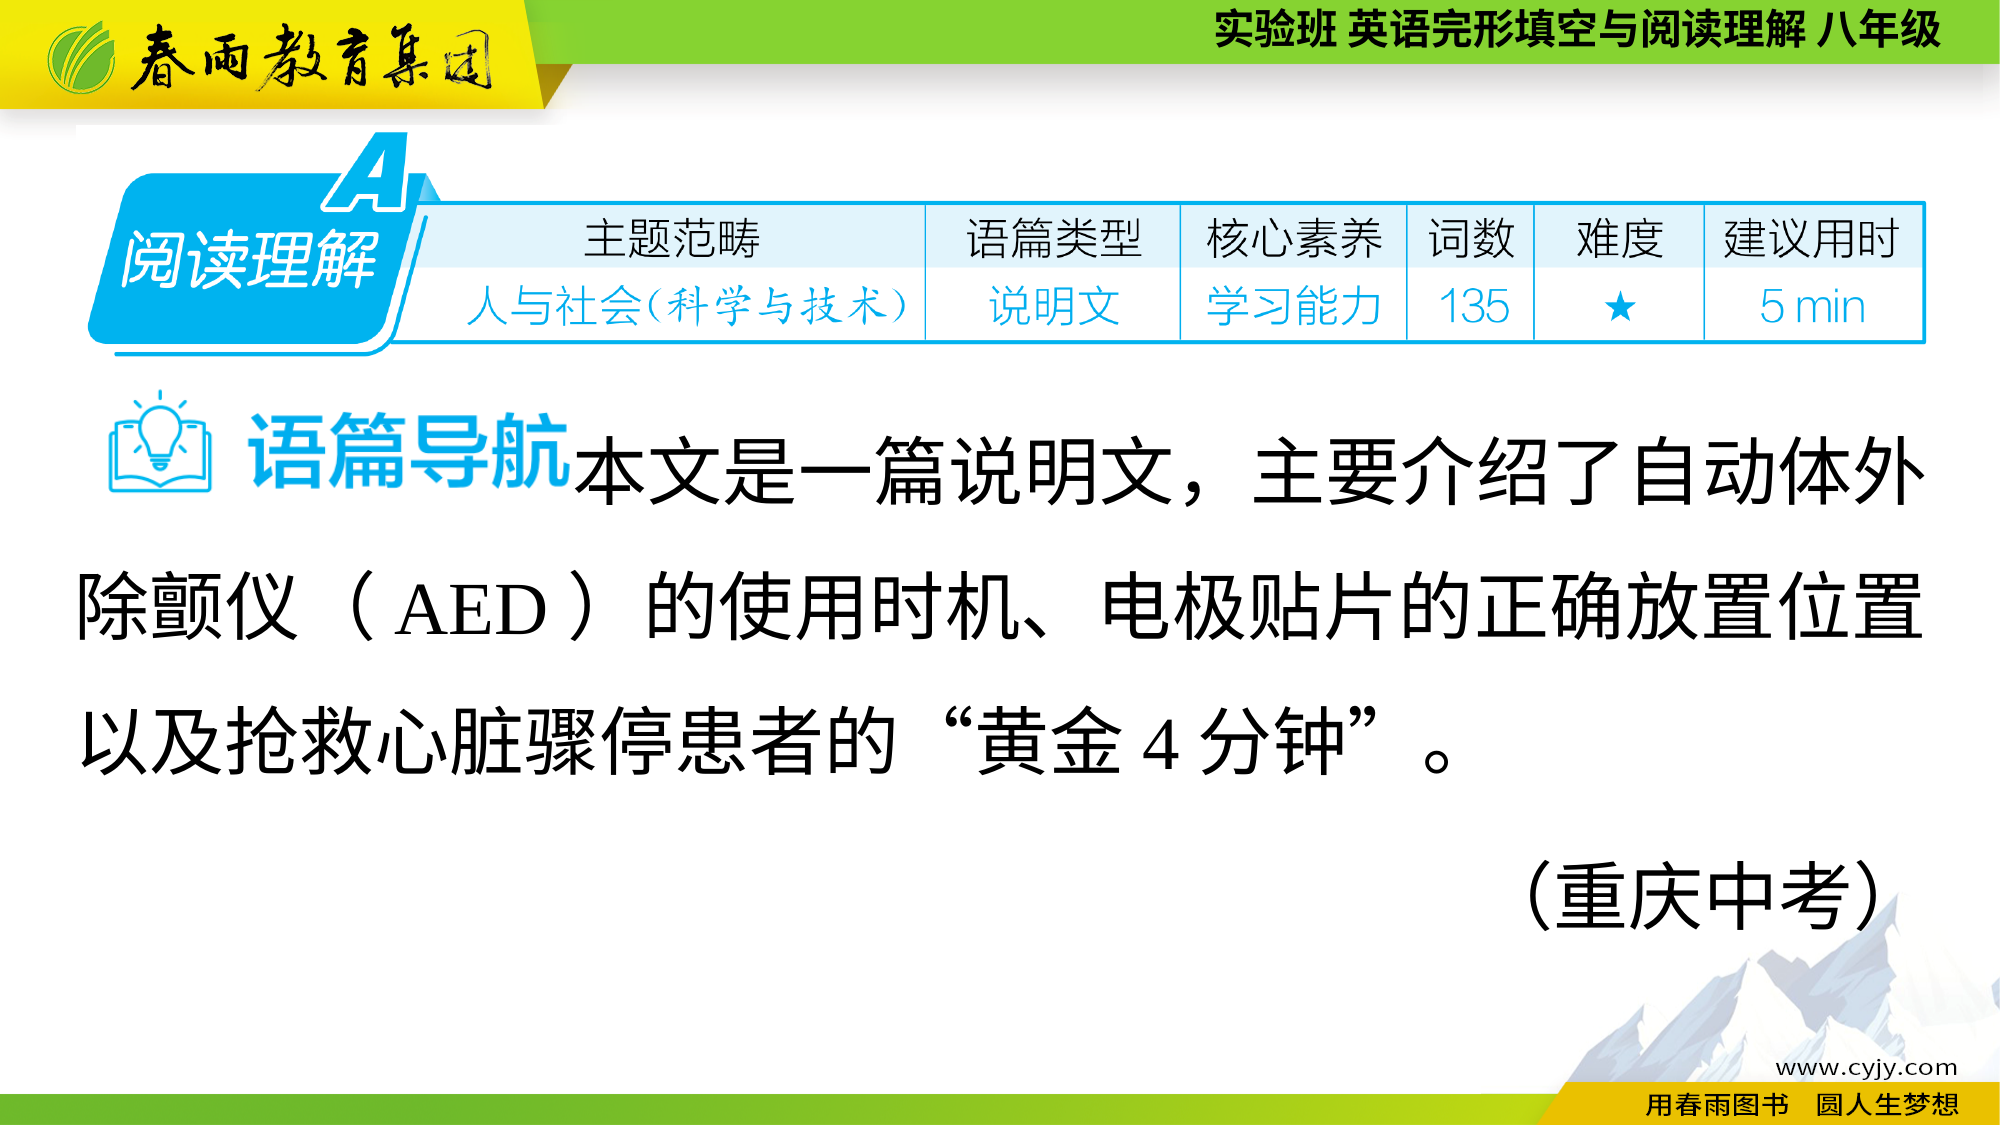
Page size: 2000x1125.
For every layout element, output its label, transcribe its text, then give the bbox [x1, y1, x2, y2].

list 本文是一篇说明文，主要介绍了自动体外除颤仪（AED）的使用时机、电极贴片的正确放置位置以及抢救心脏骤停患者的“黄金4分钟”。 [59, 371, 1944, 796]
text_box （重庆中考） [59, 797, 1944, 948]
picture [0, 0, 2000, 1125]
